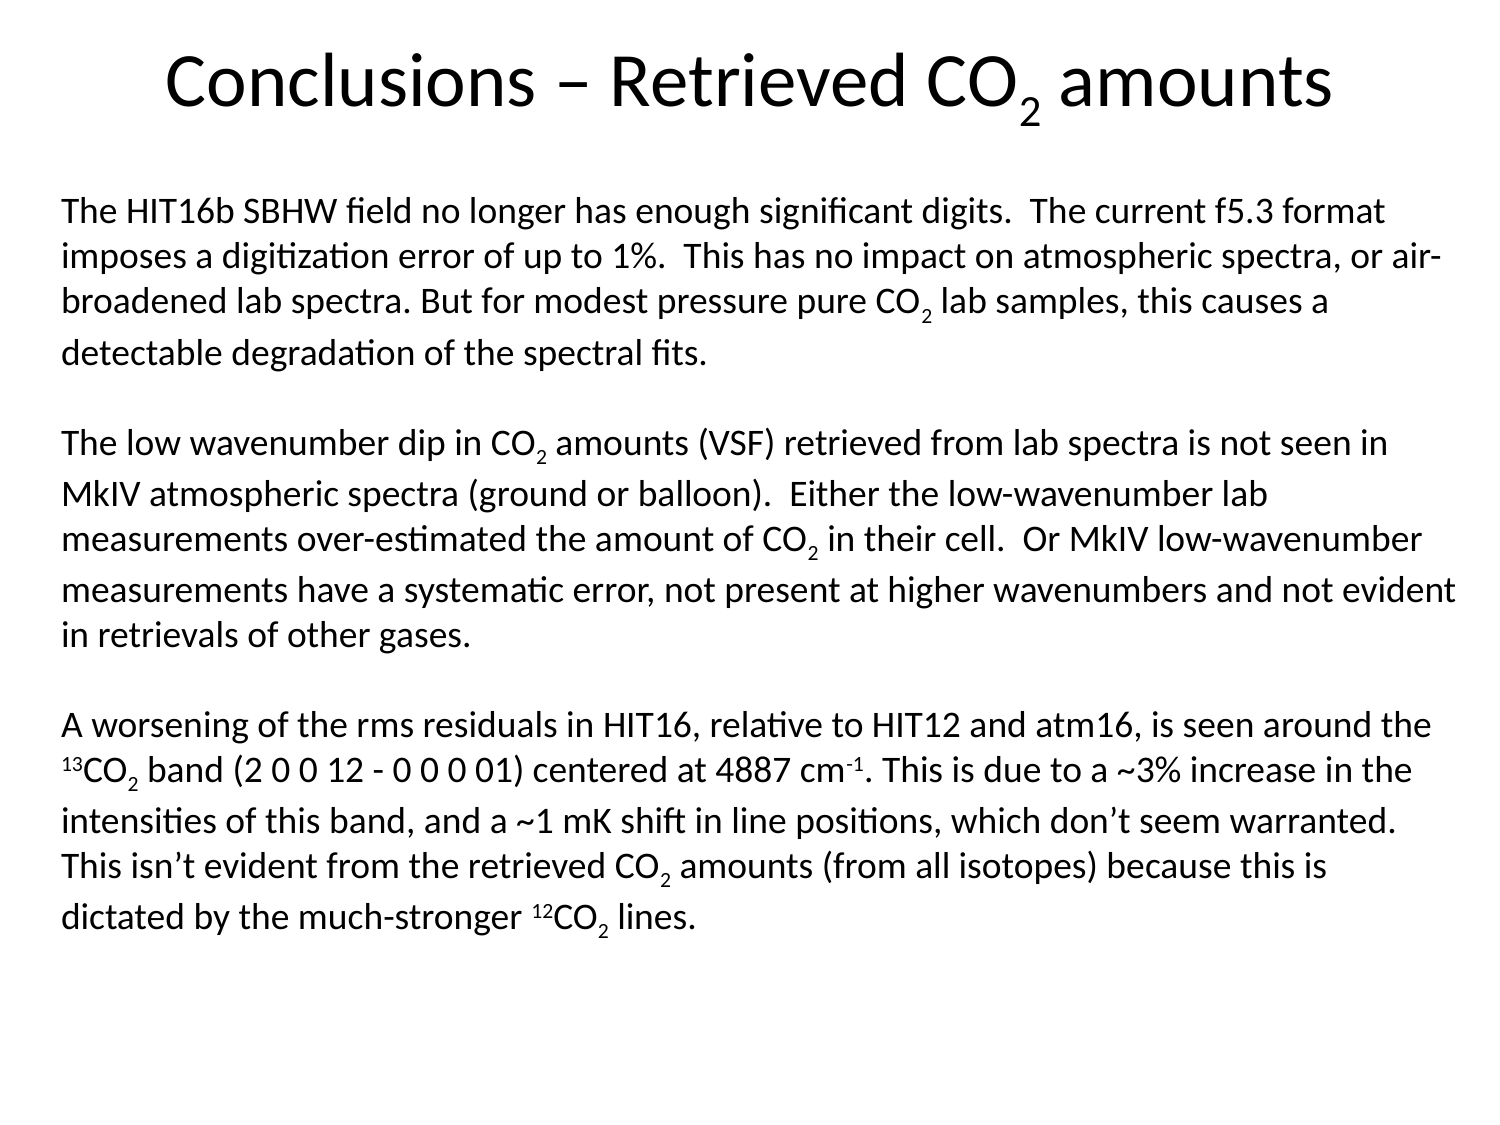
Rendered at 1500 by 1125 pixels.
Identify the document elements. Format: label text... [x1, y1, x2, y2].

text_box The HIT16b SBHW field no longer has enough significant digits. The current f5.3 format imposes a digitization error of up to 1%. This has no impact on atmospheric spectra, or air-broadened lab spectra. But for modest pressure pure CO2 lab samples, this causes a detectable degradation of the spectral fits. The low wavenumber dip in CO2 amounts (VSF) retrieved from lab spectra is not seen in MkIV atmospheric spectra (ground or balloon). Either the low-wavenumber lab measurements over-estimated the amount of CO2 in their cell. Or MkIV low-wavenumber measurements have a systematic error, not present at higher wavenumbers and not evident in retrievals of other gases. A worsening of the rms residuals in HIT16, relative to HIT12 and atm16, is seen around the 13CO2 band (2 0 0 12 - 0 0 0 01) centered at 4887 cm-1. This is due to a ~3% increase in the intensities of this band, and a ~1 mK shift in line positions, which don’t seem warranted. This isn’t evident from the retrieved CO2 amounts (from all isotopes) because this is dictated by the much-stronger 12CO2 lines. [46, 178, 1475, 951]
title Conclusions – Retrieved CO2 amounts [75, 21, 1425, 144]
